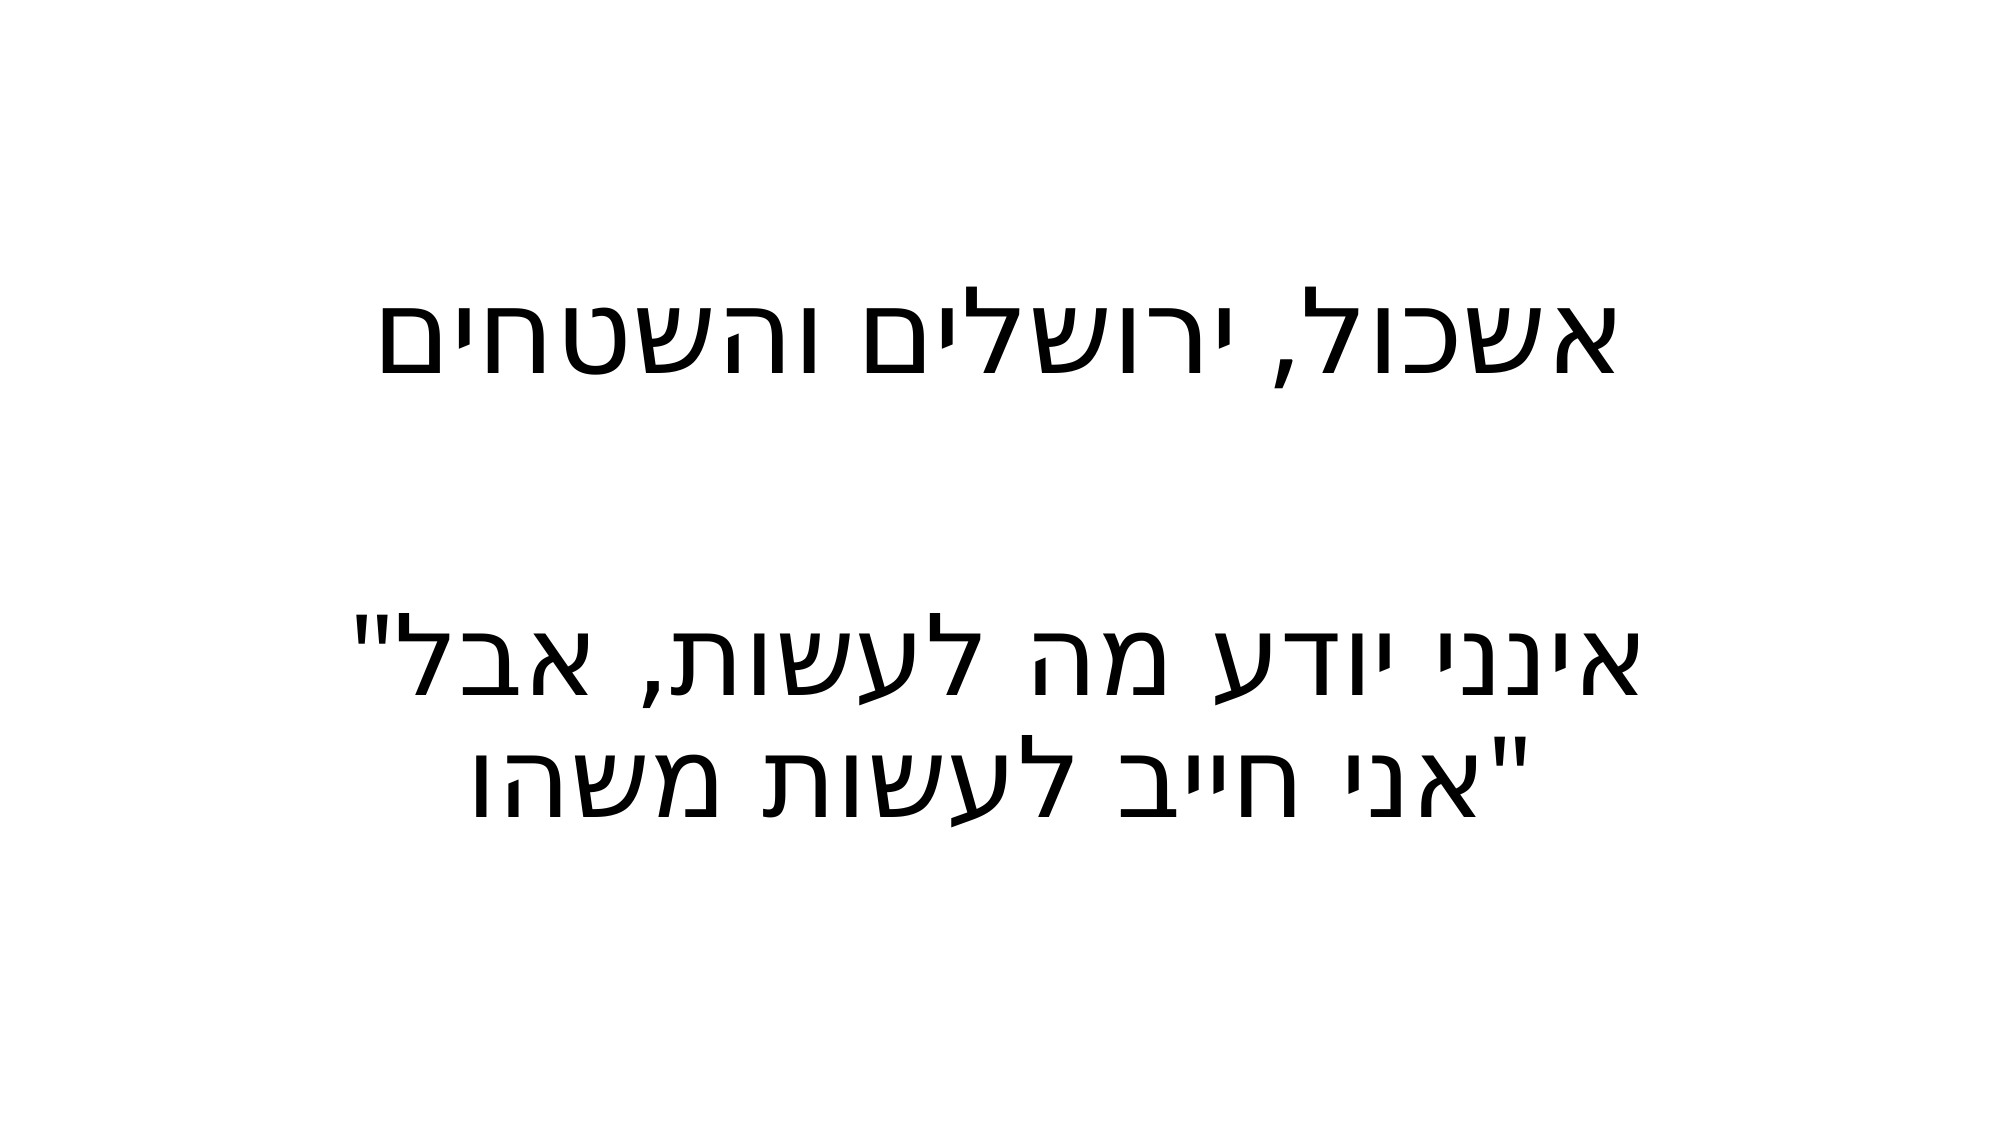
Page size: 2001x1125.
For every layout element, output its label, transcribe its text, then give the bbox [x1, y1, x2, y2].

title אשכול, ירושלים והשטחים [249, 184, 1750, 407]
subtitle "אינני יודע מה לעשות, אבל אני חייב לעשות משהו" [249, 590, 1750, 863]
